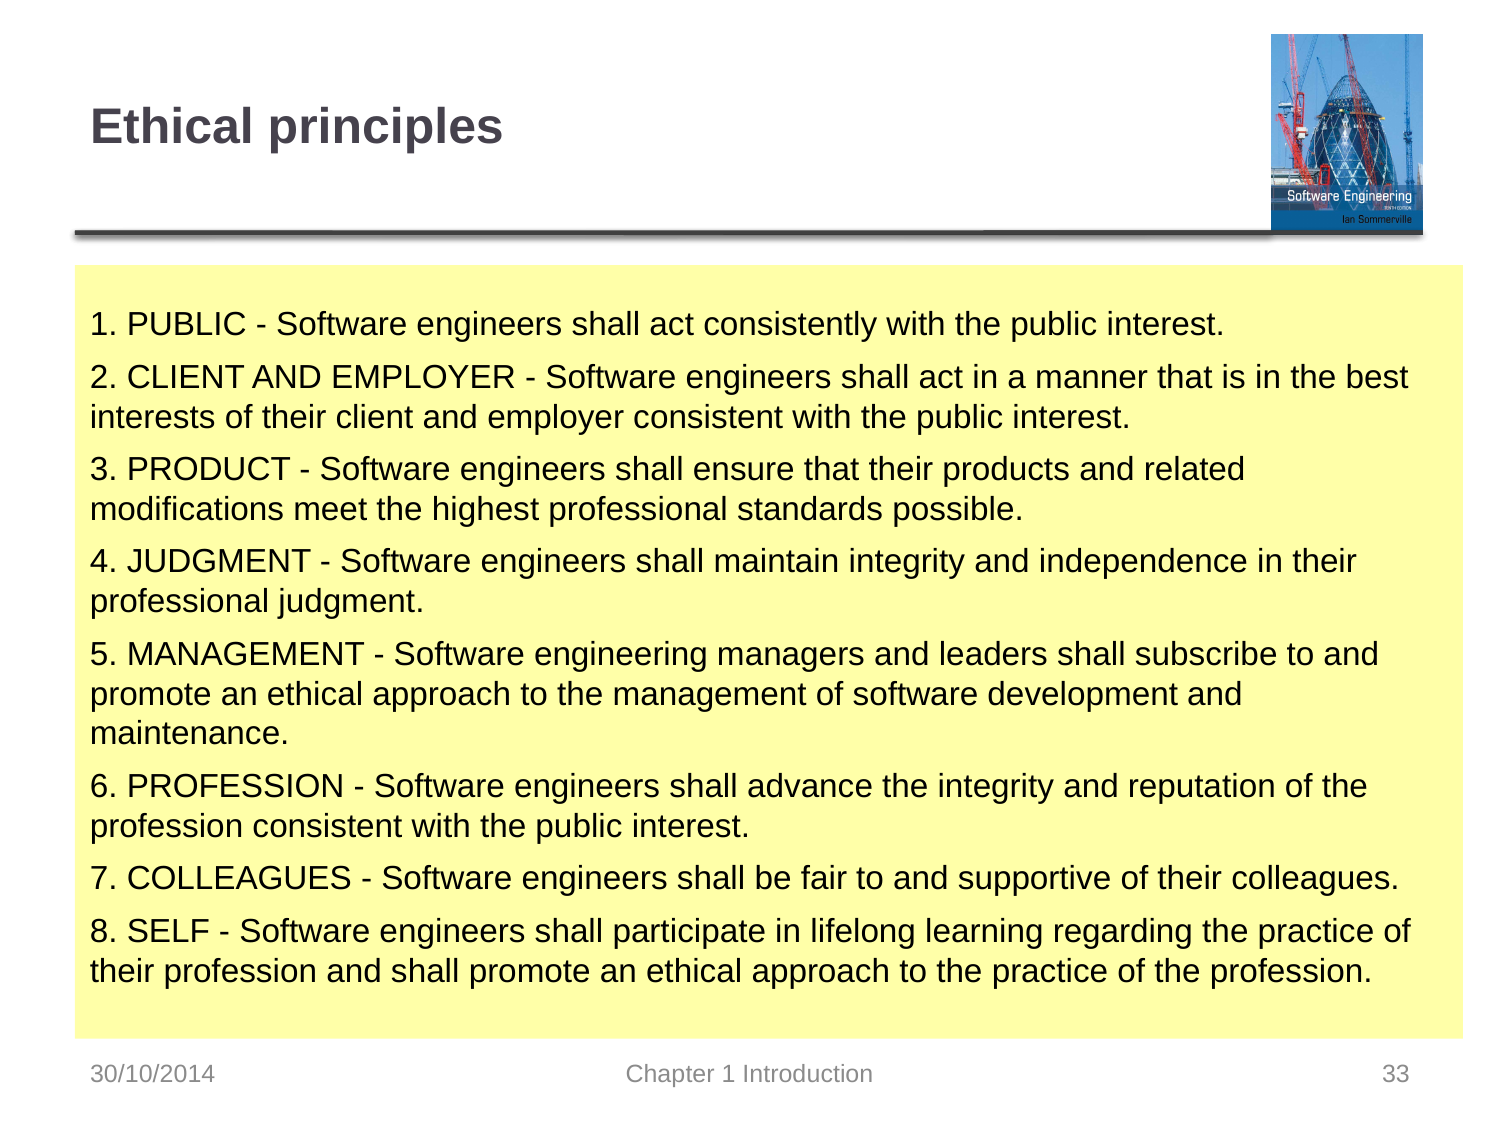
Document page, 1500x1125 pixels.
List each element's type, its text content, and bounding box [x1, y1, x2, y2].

footer Chapter 1 Introduction [512, 1042, 988, 1103]
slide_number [75, 1042, 425, 1103]
text_box 1. PUBLIC - Software engineers shall act consistently with the public interest. 2. CLIENT AND EMPLOYER - Software engineers shall act in a manner that is in the best interests of their client and employer consistent with the public interest. 3. PRODUCT - Software engineers shall ensure that their products and related modifications meet the highest professional standards possible. 4. JUDGMENT - Software engineers shall maintain integrity and independence in their professional judgment. 5. MANAGEMENT - Software engineering managers and leaders shall subscribe to and promote an ethical approach to the management of software development and maintenance. 6. PROFESSION - Software engineers shall advance the integrity and reputation of the profession consistent with the public interest. 7. COLLEAGUES - Software engineers shall be fair to and supportive of their colleagues. 8. SELF - Software engineers shall participate in lifelong learning regarding the practice of their profession and shall promote an ethical approach to the practice of the profession. [74, 265, 1463, 1039]
slide_number 33 [1074, 1042, 1425, 1103]
picture [1271, 34, 1423, 230]
title Ethical principles [74, 54, 1203, 192]
